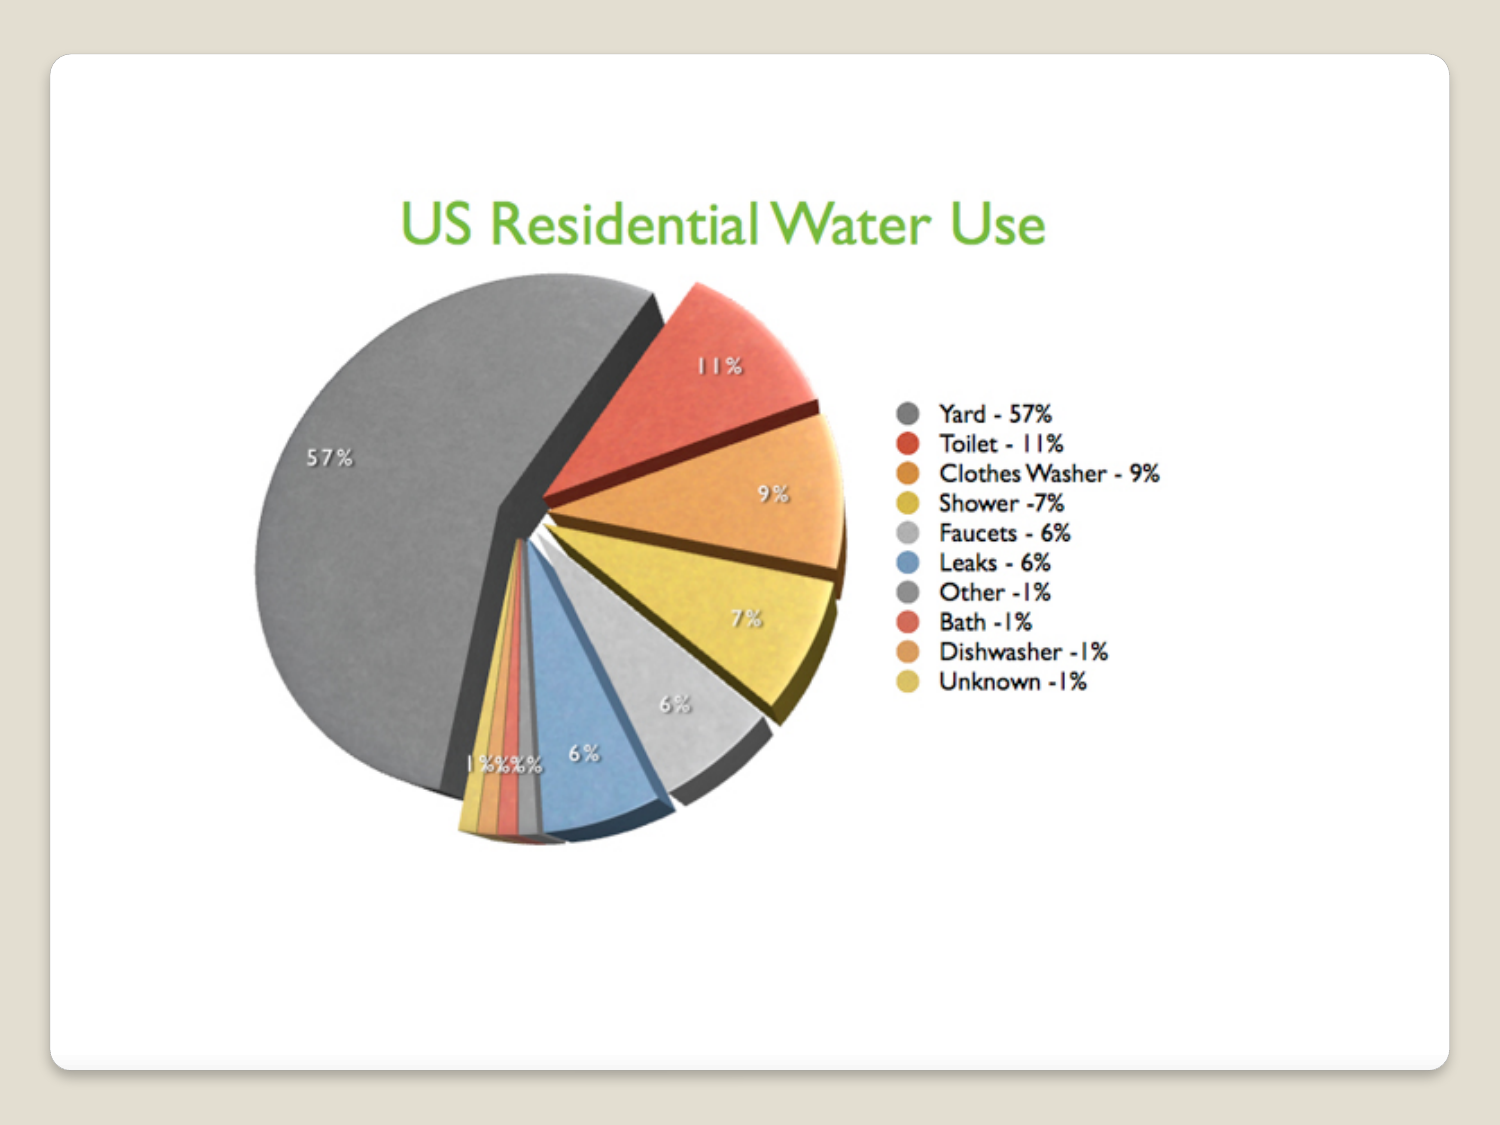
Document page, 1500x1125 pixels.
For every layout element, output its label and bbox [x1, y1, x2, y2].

picture [233, 175, 1267, 950]
